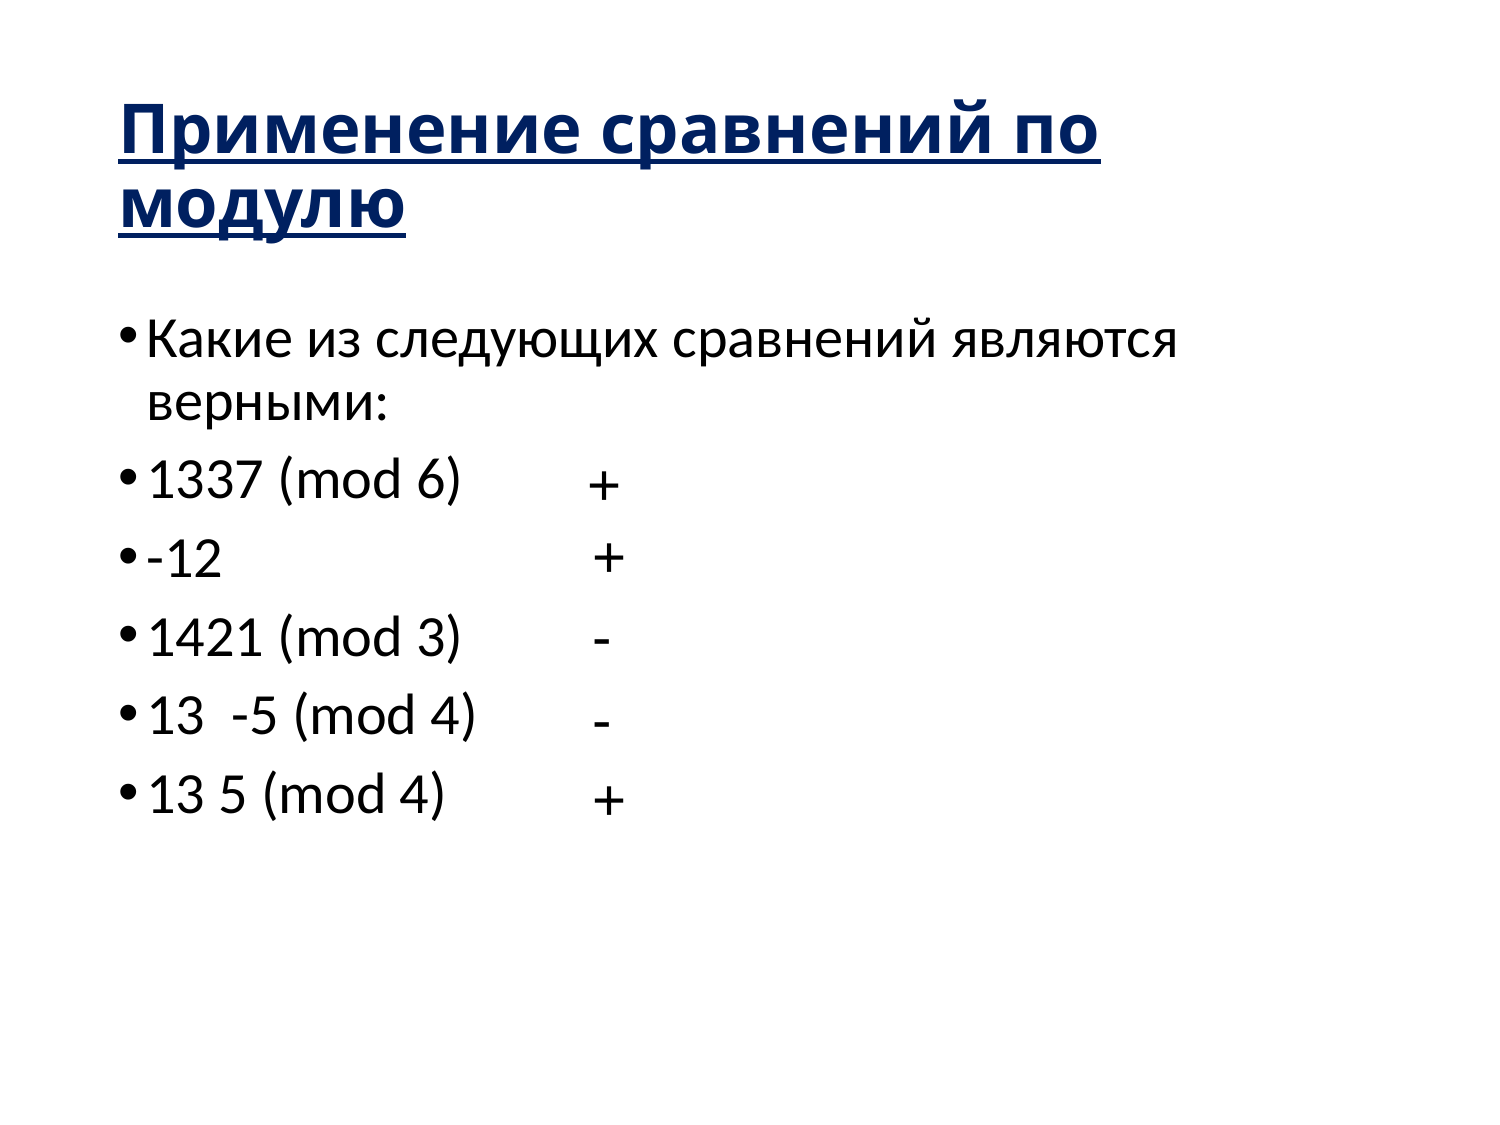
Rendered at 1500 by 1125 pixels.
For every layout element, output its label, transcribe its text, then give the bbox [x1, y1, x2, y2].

text_box + [577, 511, 661, 591]
text_box + [572, 439, 656, 525]
text_box - [577, 674, 661, 754]
text_box - [577, 591, 661, 674]
title Применение сравнений по модулю [103, 59, 1397, 278]
text_box + [577, 754, 661, 840]
